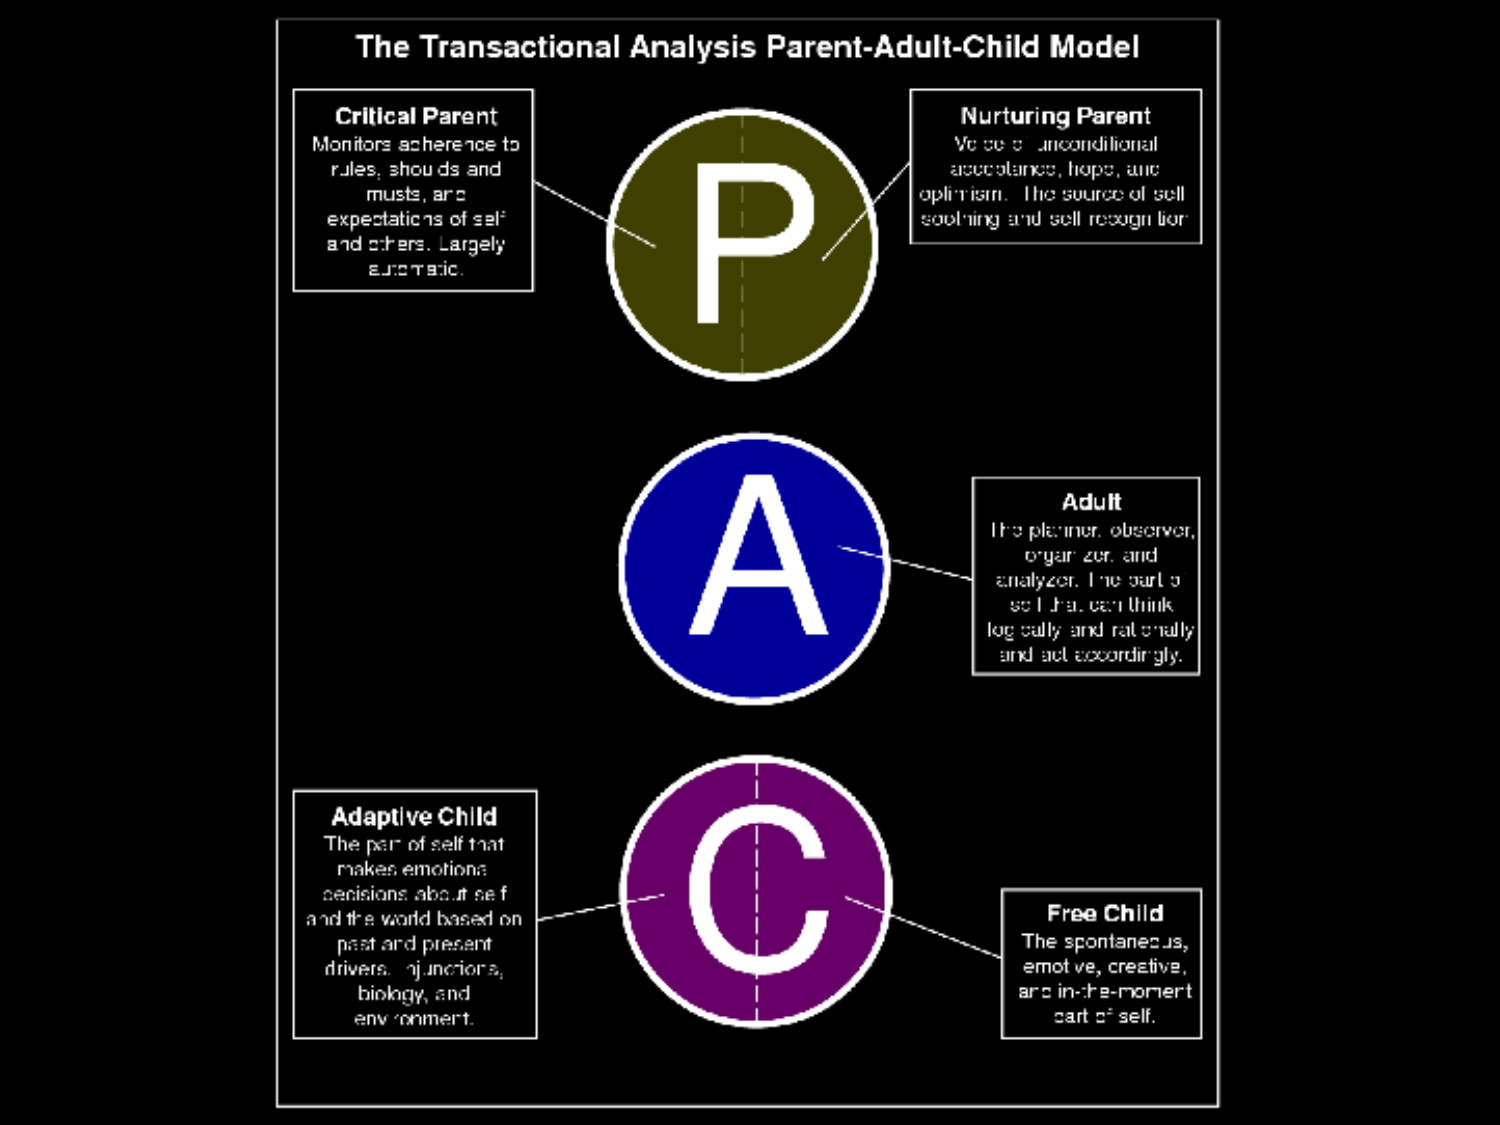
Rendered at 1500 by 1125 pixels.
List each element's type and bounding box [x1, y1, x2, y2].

list [262, 4, 1234, 1125]
